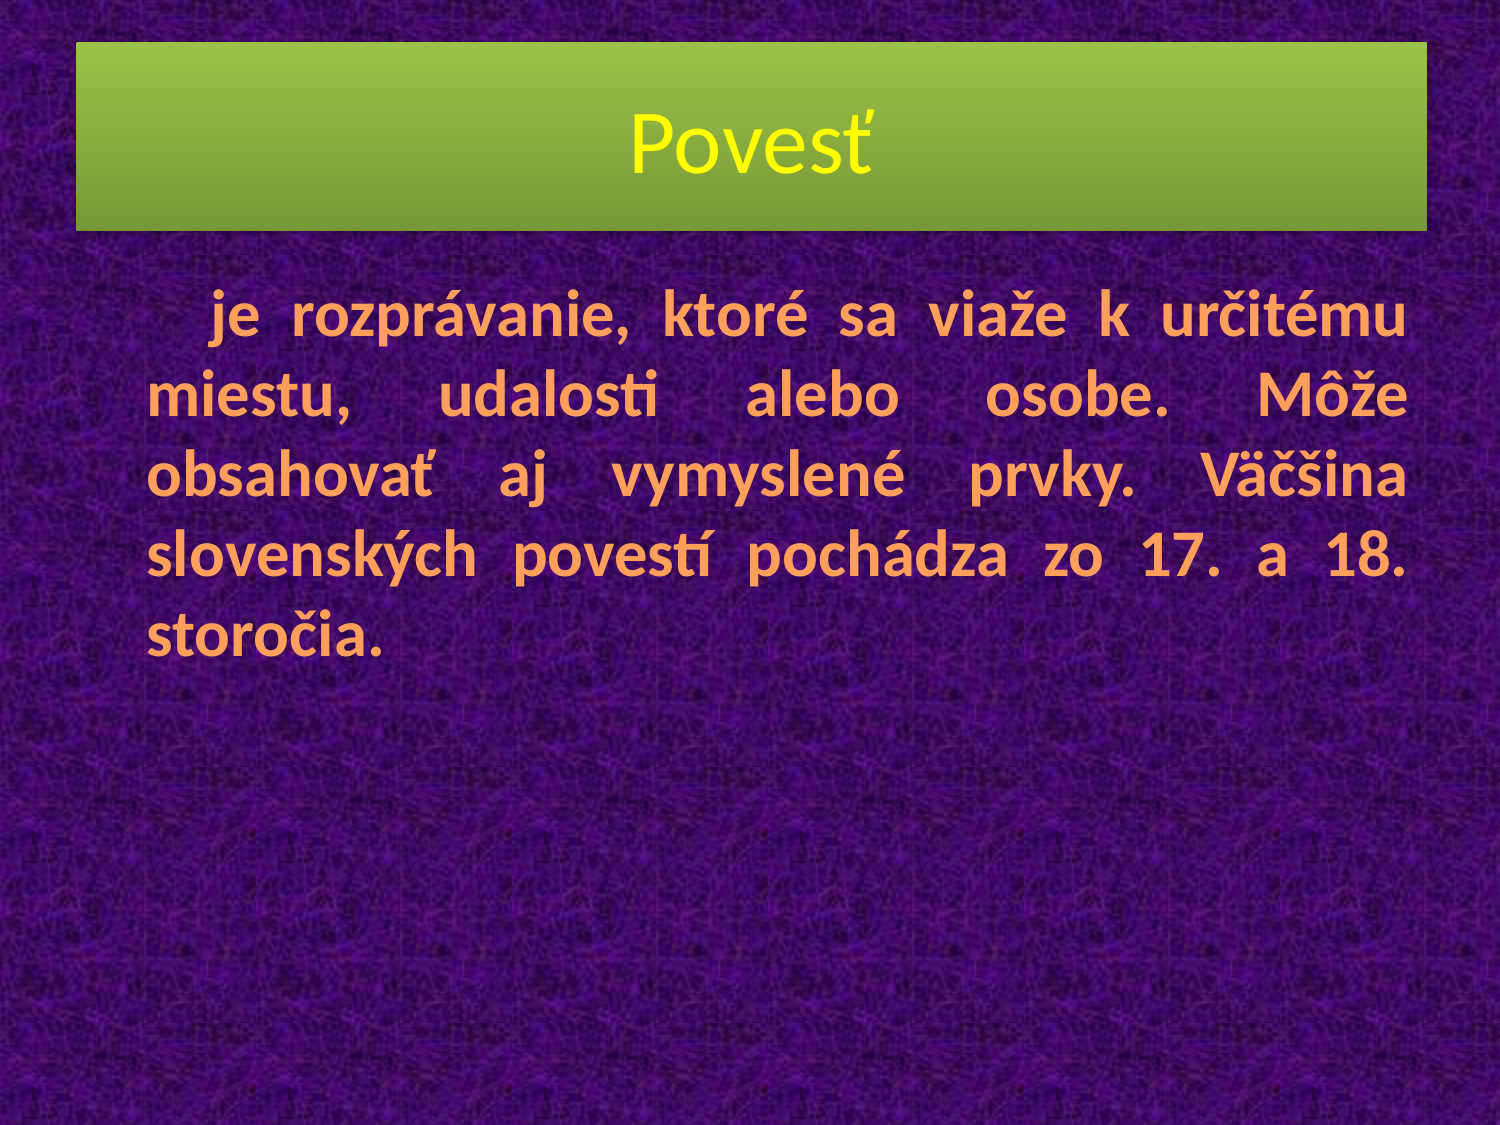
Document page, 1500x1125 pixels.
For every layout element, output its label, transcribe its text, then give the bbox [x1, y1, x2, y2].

list je rozprávanie, ktoré sa viaže k určitému miestu, udalosti alebo osobe. Môže obsahovať aj vymyslené prvky. Väčšina slovenských povestí pochádza zo 17. a 18. storočia. [75, 262, 1425, 1005]
picture [0, 0, 1500, 1125]
title Povesť [76, 42, 1427, 231]
